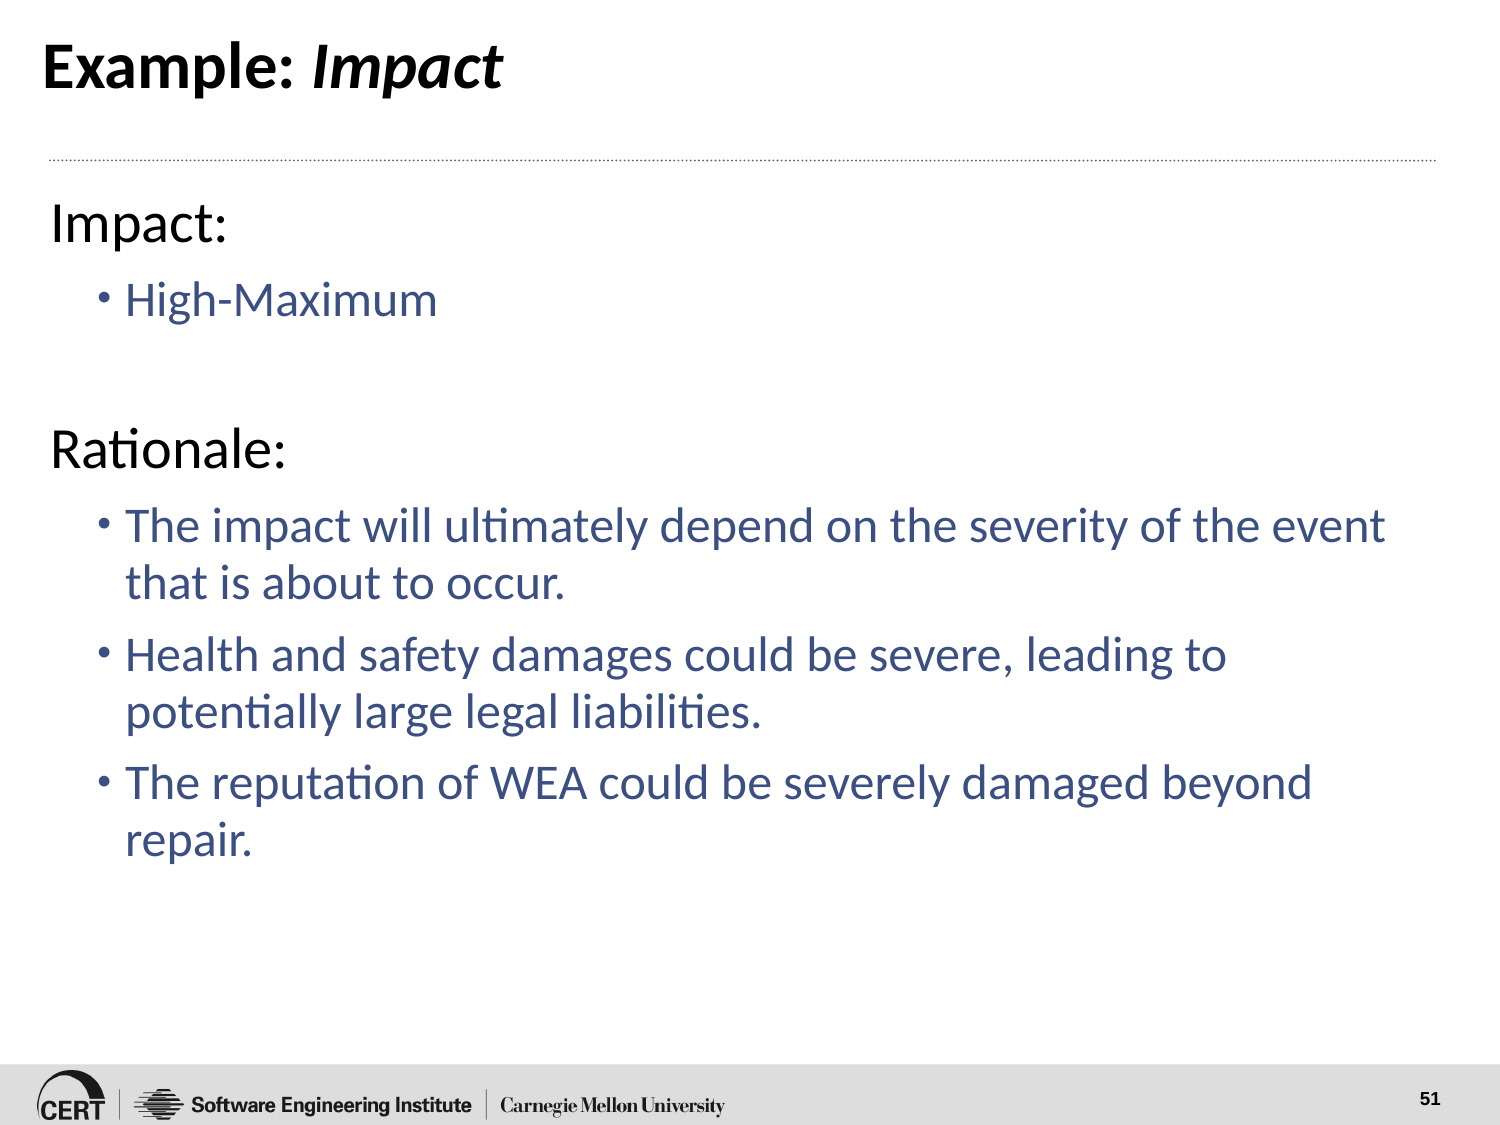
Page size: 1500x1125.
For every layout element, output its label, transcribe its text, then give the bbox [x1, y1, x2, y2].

list Impact: High-Maximum Rationale: The impact will ultimately depend on the severity of the event that is about to occur. Health and safety damages could be severe, leading to potentially large legal liabilities. The reputation of WEA could be severely damaged beyond repair. [49, 187, 1438, 1001]
picture [37, 1069, 725, 1122]
title Example: Impact [42, 37, 1434, 155]
